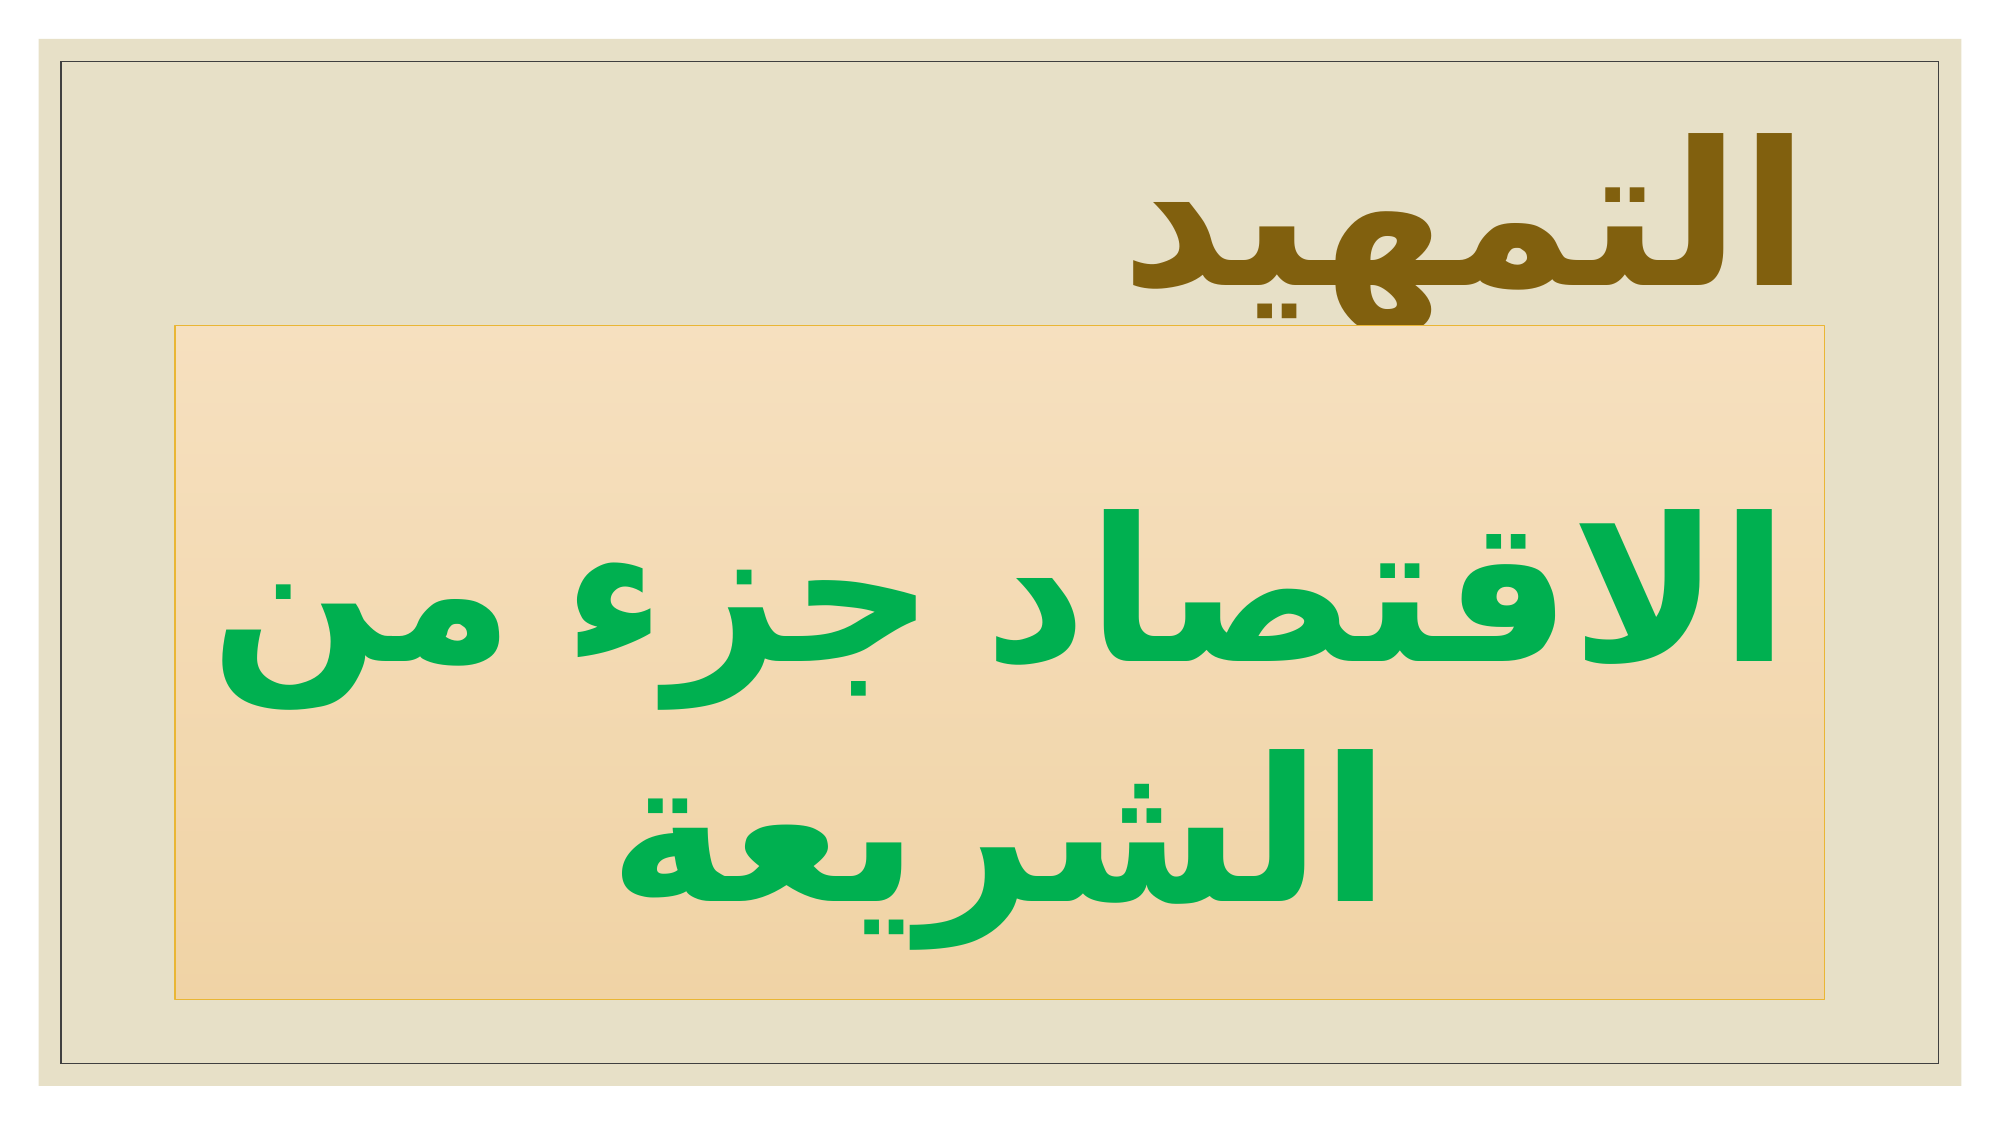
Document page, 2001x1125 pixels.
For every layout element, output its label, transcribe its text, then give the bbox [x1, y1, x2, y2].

list الاقتصاد جزء من الشريعة [174, 325, 1825, 1000]
title التمهيد [174, 92, 1825, 325]
